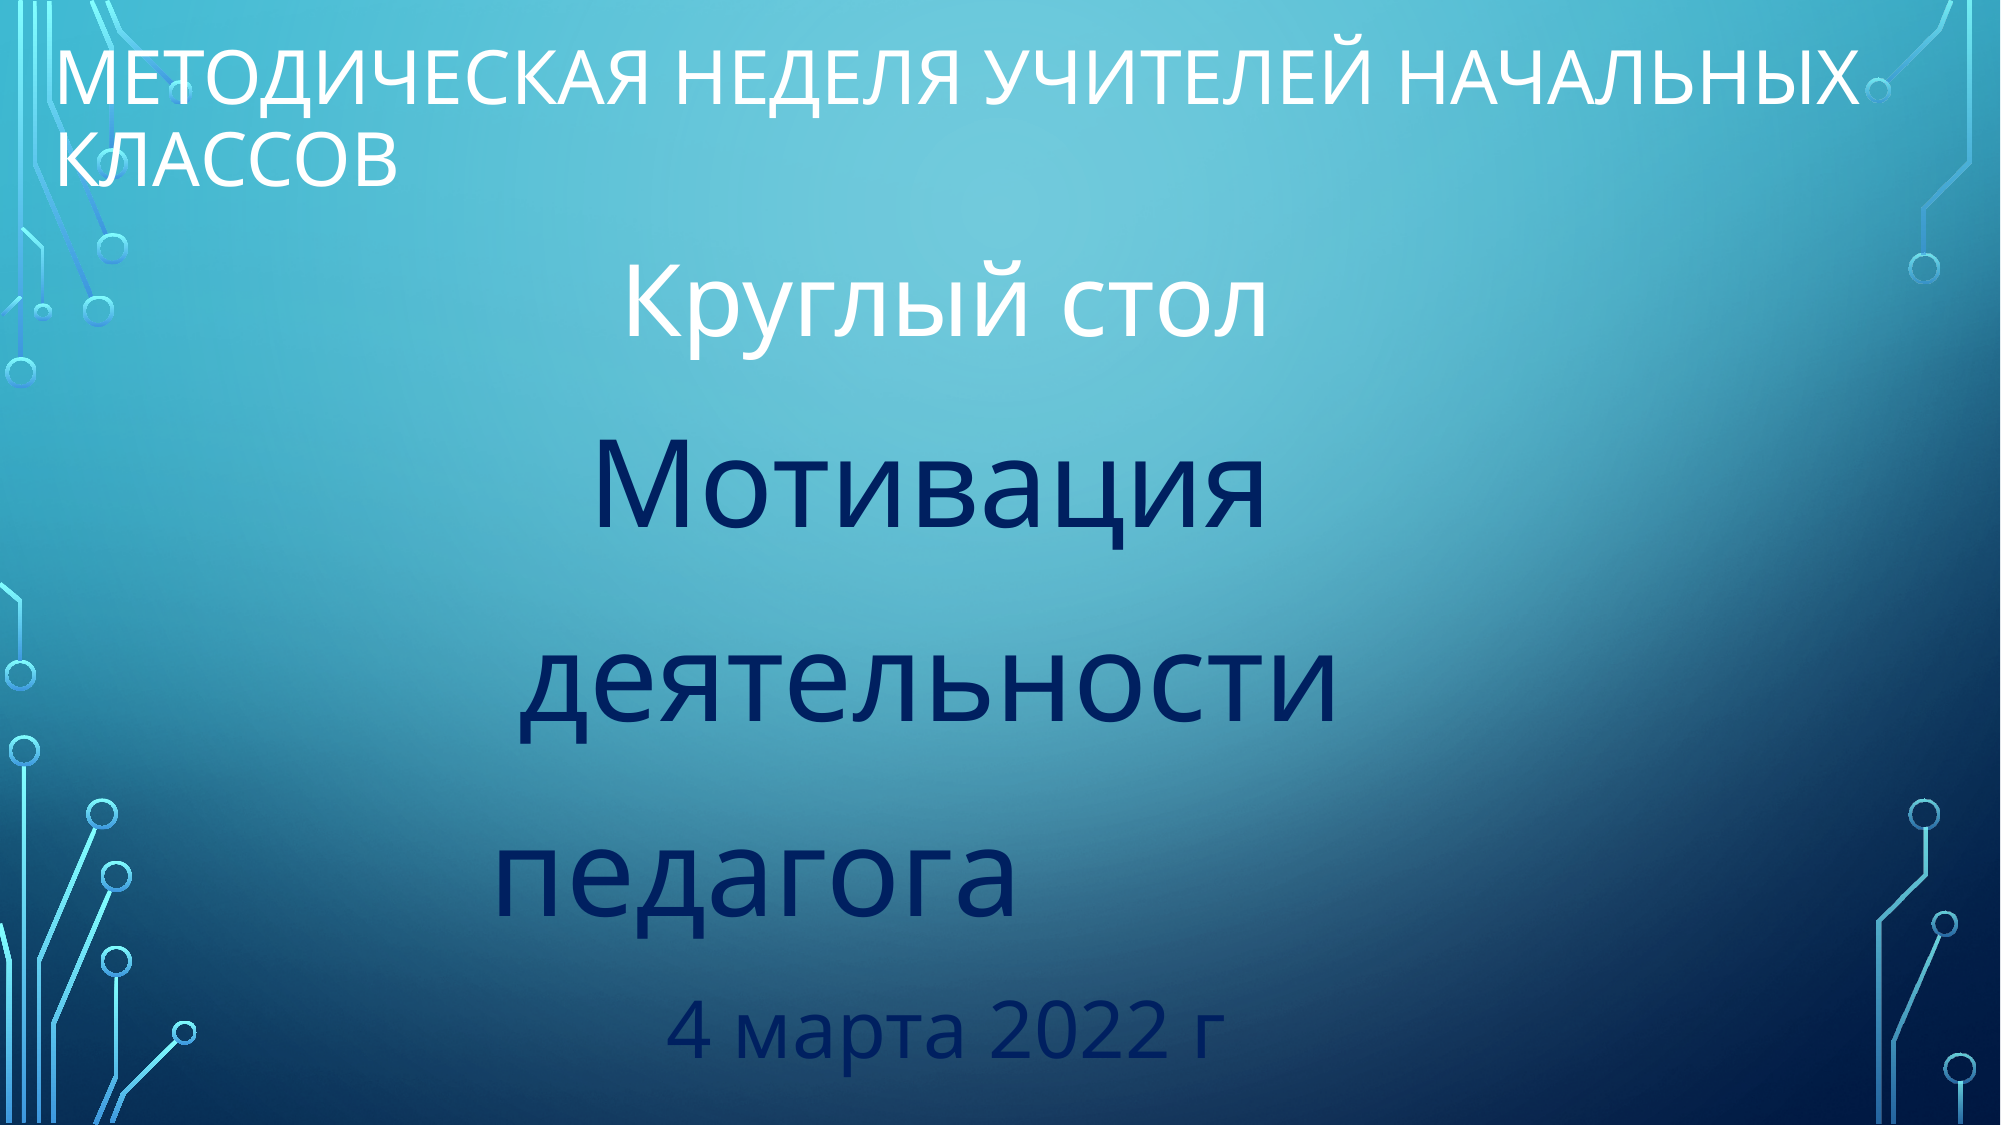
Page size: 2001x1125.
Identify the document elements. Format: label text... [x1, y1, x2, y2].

title Методическая неделя учителей начальных классов [38, 0, 2000, 243]
list Круглый стол Мотивация деятельности педагога 4 марта 2022 г [38, 205, 1855, 1091]
